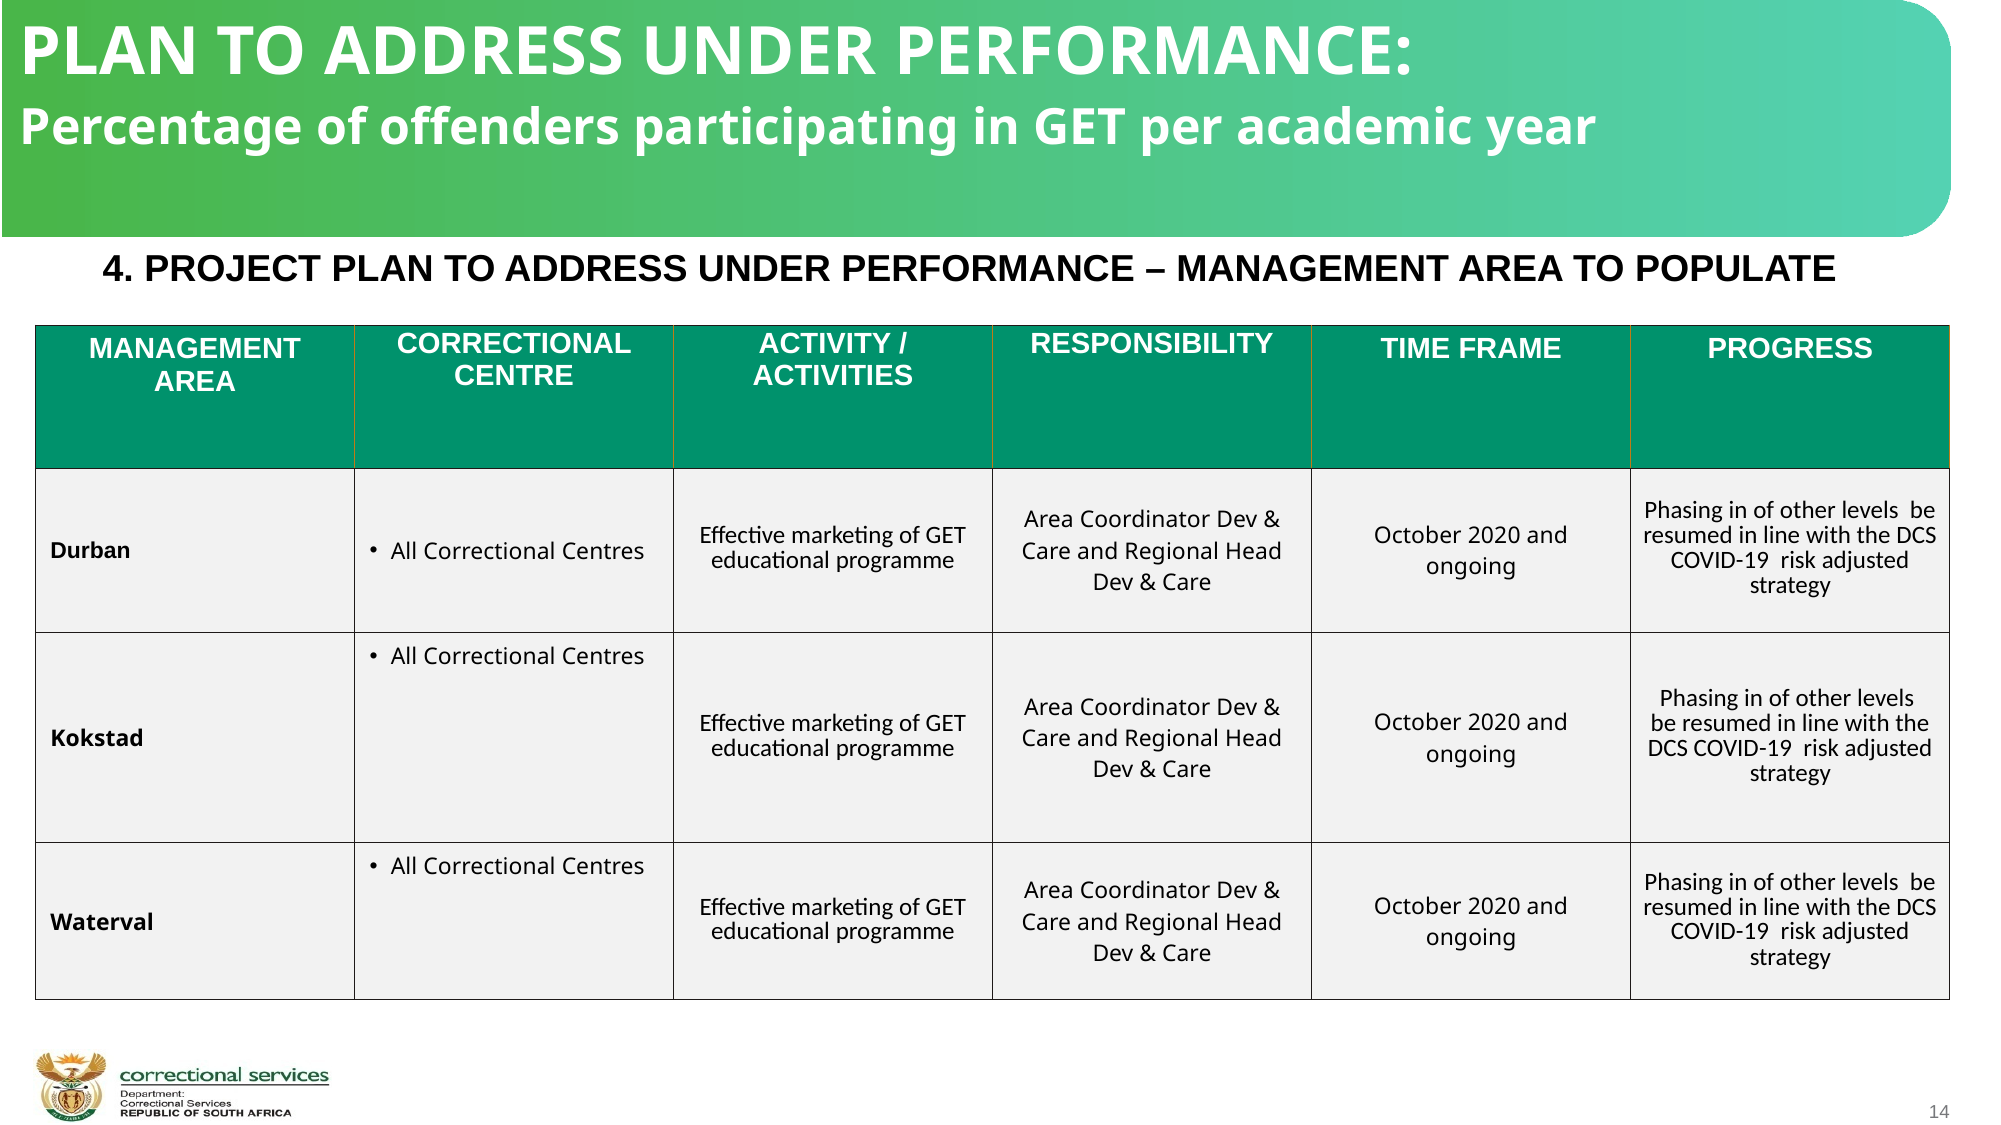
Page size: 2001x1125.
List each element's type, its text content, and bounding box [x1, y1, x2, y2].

text_box PLAN TO ADDRESS UNDER PERFORMANCE: Percentage of offenders participating in GET per academic year [4, 9, 1803, 96]
table_cell Area Coordinator Dev & Care and Regional Head Dev & Care [993, 843, 1311, 999]
table_cell Effective marketing of GET educational programme [674, 469, 992, 632]
table_cell Phasing in of other levels be resumed in line with the DCS COVID-19 risk adjusted strategy [1631, 843, 1949, 999]
table_cell Effective marketing of GET educational programme [674, 633, 992, 842]
table_cell All Correctional Centres [355, 633, 673, 842]
table_header TIME FRAME [1312, 326, 1630, 468]
table_header MANAGEMENT AREA [36, 326, 354, 468]
table_cell Durban [36, 469, 354, 632]
table_header PROGRESS [1631, 326, 1949, 468]
table_cell October 2020 and ongoing [1312, 843, 1630, 999]
table_cell All Correctional Centres [355, 469, 673, 632]
table_cell Area Coordinator Dev & Care and Regional Head Dev & Care [993, 633, 1311, 842]
table_cell Phasing in of other levels be resumed in line with the DCS COVID-19 risk adjusted strategy [1631, 633, 1949, 842]
table_cell October 2020 and ongoing [1312, 469, 1630, 632]
table_header RESPONSIBILITY [993, 326, 1311, 468]
table_header ACTIVITY / ACTIVITIES [674, 326, 992, 468]
table_cell Effective marketing of GET educational programme [674, 843, 992, 999]
table_cell Kokstad [36, 633, 354, 842]
table_cell Area Coordinator Dev & Care and Regional Head Dev & Care [993, 469, 1311, 632]
table_cell Phasing in of other levels be resumed in line with the DCS COVID-19 risk adjusted strategy [1631, 469, 1949, 632]
table_cell All Correctional Centres [355, 843, 673, 999]
text_box 4. PROJECT PLAN TO ADDRESS UNDER PERFORMANCE – MANAGEMENT AREA TO POPULATE [35, 236, 1913, 296]
text_box [2, 0, 1951, 237]
picture [33, 1049, 332, 1123]
table_header CORRECTIONAL CENTRE [355, 326, 673, 468]
table_cell Waterval [36, 843, 354, 999]
table_cell October 2020 and ongoing [1312, 633, 1630, 842]
